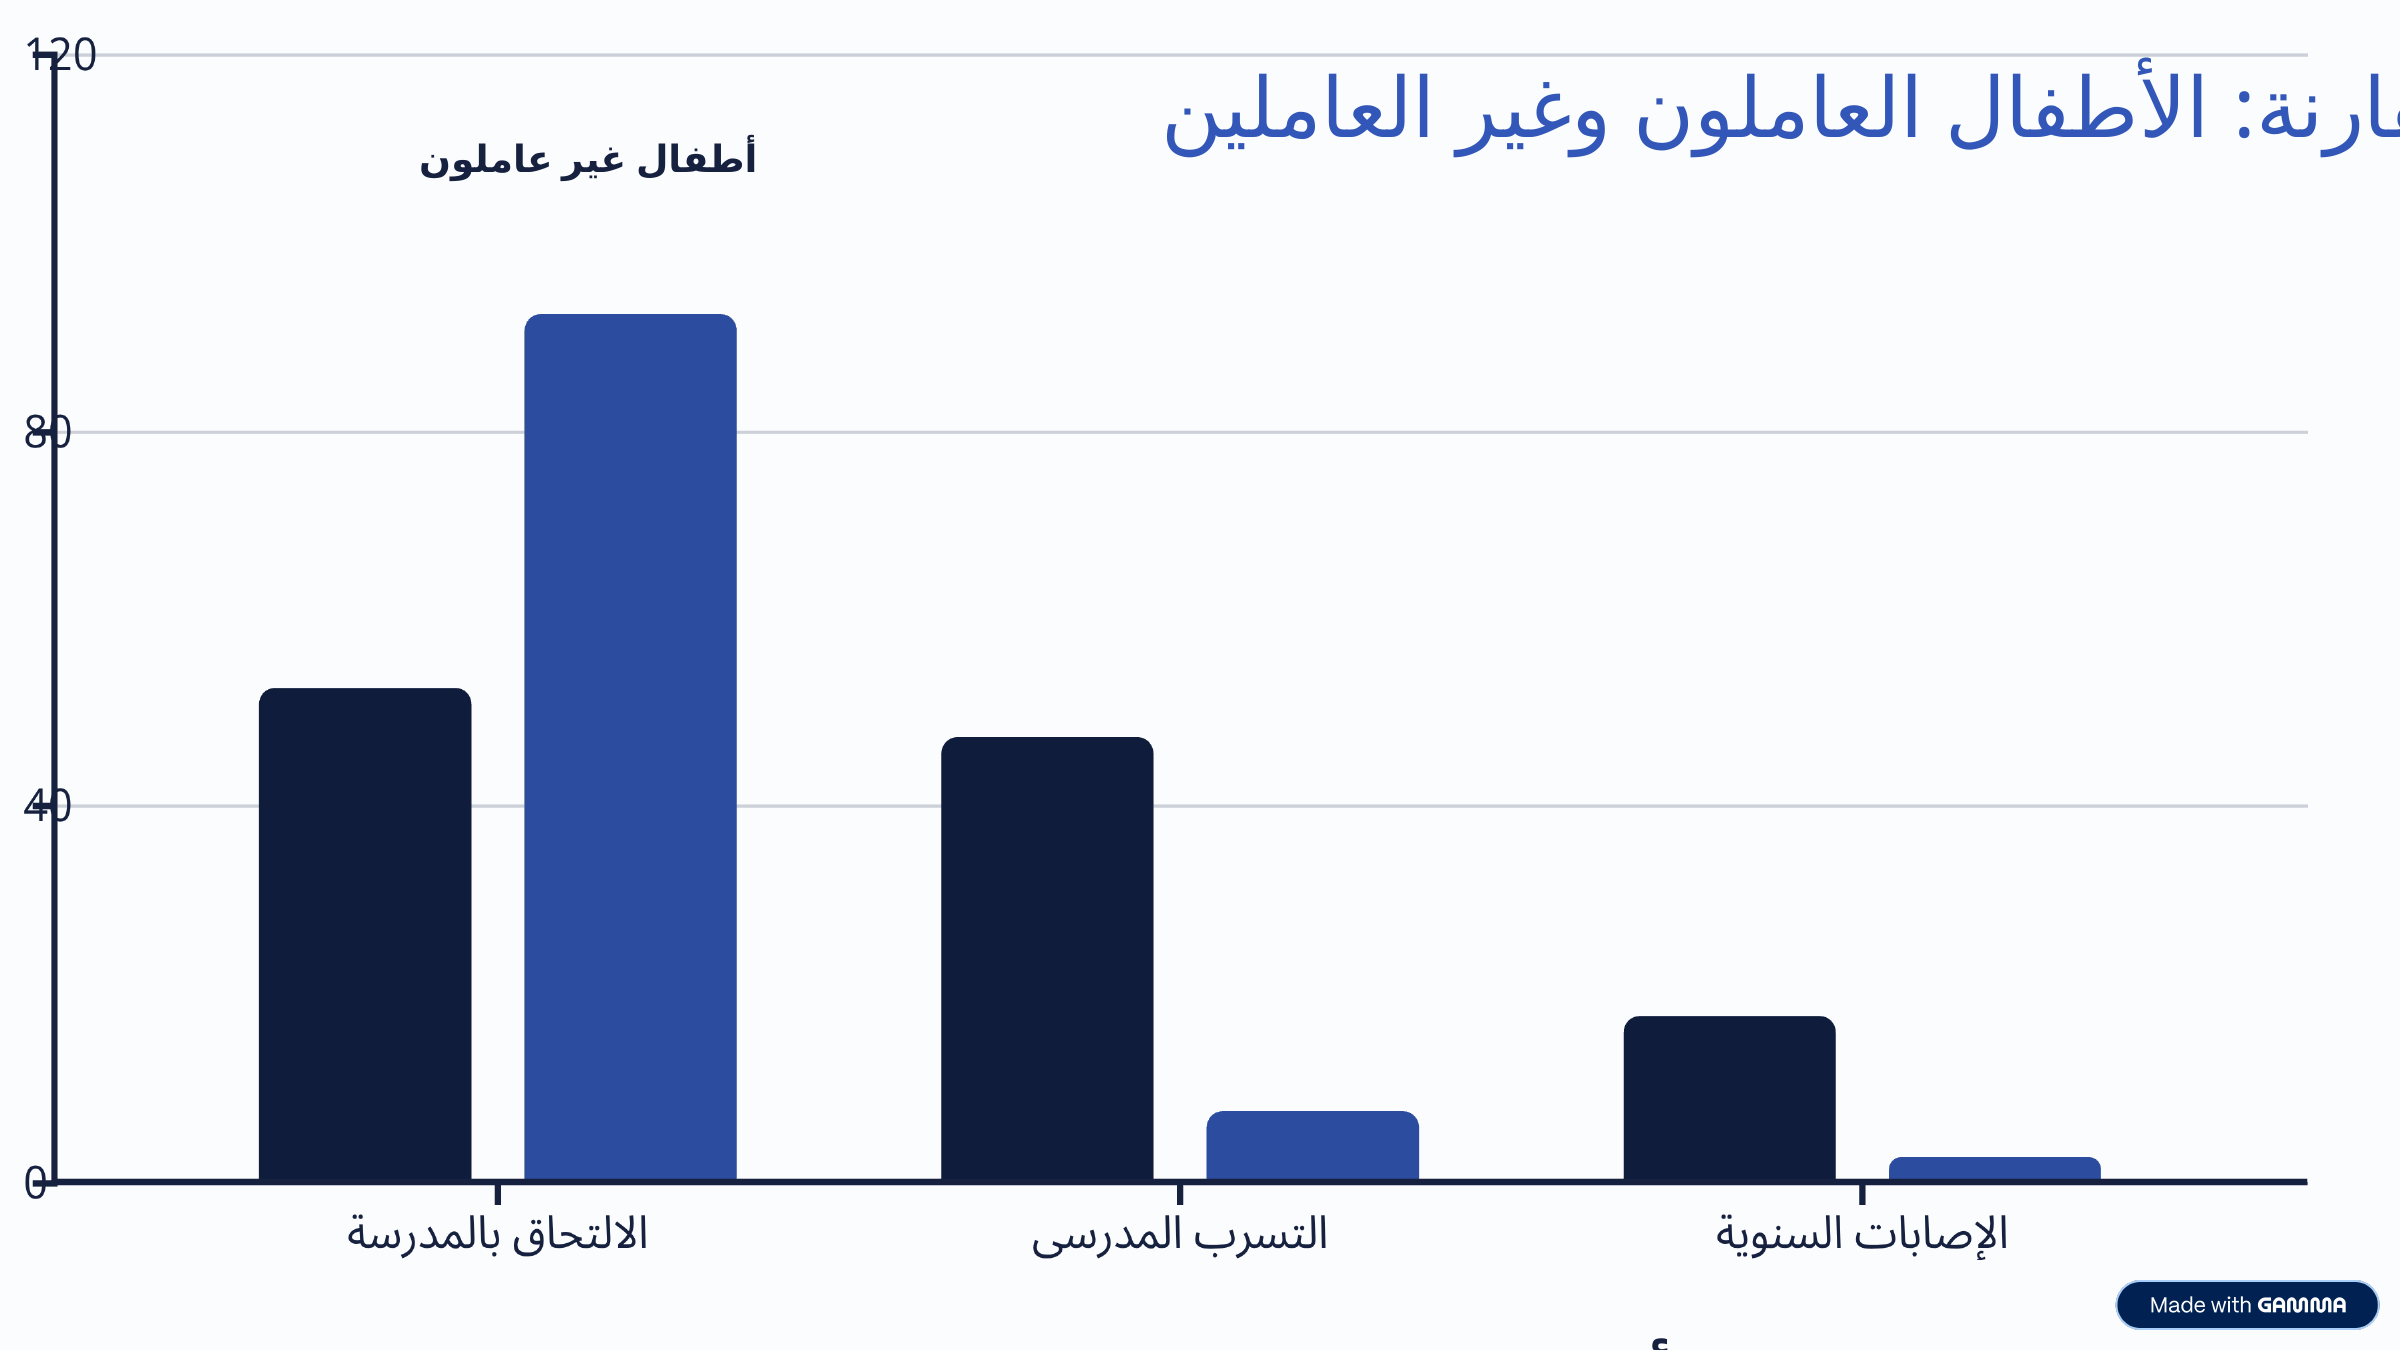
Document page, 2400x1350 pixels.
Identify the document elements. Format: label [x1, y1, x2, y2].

picture [2106, 1271, 2389, 1339]
picture [0, 22, 2308, 1260]
